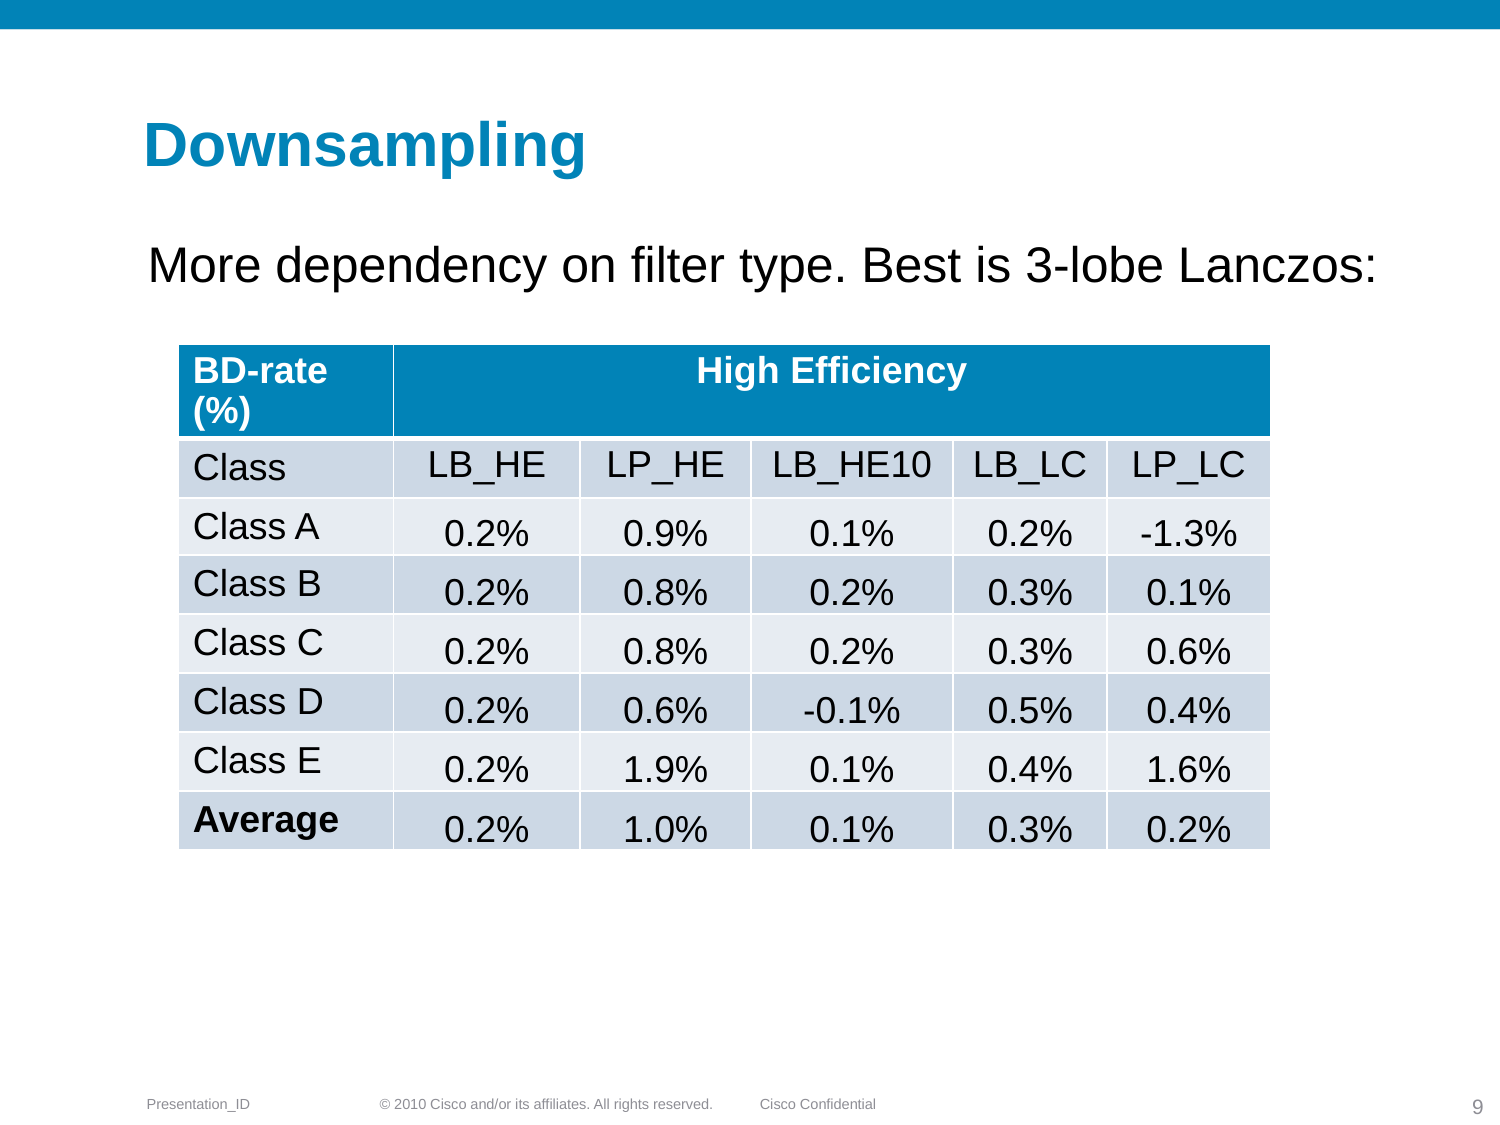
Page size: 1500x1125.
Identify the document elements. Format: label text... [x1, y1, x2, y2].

table_cell 0.5% [954, 674, 1106, 731]
table_cell -1.3% [1108, 499, 1270, 554]
table_header BD-rate (%) [179, 345, 393, 436]
table_cell 0.2% [394, 499, 579, 554]
table_cell 0.3% [954, 792, 1106, 849]
table_cell LP_LC [1108, 441, 1270, 497]
table_cell LP_HE [581, 441, 750, 497]
table_cell 1.0% [581, 792, 750, 849]
table_cell Class [179, 441, 393, 497]
table_cell 0.1% [752, 499, 952, 554]
table_cell Class D [179, 674, 393, 731]
table_cell Average [179, 792, 393, 849]
table_cell 0.6% [581, 674, 750, 731]
table_cell LB_HE10 [752, 441, 952, 497]
table_cell Class C [179, 615, 393, 672]
table_cell LB_LC [954, 441, 1106, 497]
table_cell 0.1% [752, 733, 952, 790]
table_cell 0.3% [954, 556, 1106, 613]
table_cell 0.2% [954, 499, 1106, 554]
table_cell 0.2% [394, 733, 579, 790]
title Downsampling [130, 50, 1350, 188]
table_cell 0.2% [394, 674, 579, 731]
table_cell 0.4% [1108, 674, 1270, 731]
list More dependency on filter type. Best is 3-lobe Lanczos: [132, 216, 1428, 314]
table_cell 0.3% [954, 615, 1106, 672]
table_cell 0.2% [752, 556, 952, 613]
table_cell 0.4% [954, 733, 1106, 790]
table_cell 0.2% [394, 792, 579, 849]
table_cell 0.1% [752, 792, 952, 849]
table_cell -0.1% [752, 674, 952, 731]
table_cell 0.9% [581, 499, 750, 554]
table_cell Class B [179, 556, 393, 613]
table_cell 0.8% [581, 556, 750, 613]
table_cell LB_HE [394, 441, 579, 497]
table_cell 0.2% [394, 615, 579, 672]
table_cell 0.1% [1108, 556, 1270, 613]
table_cell Class A [179, 499, 393, 554]
table_cell 1.9% [581, 733, 750, 790]
table_cell Class E [179, 733, 393, 790]
table_cell 0.2% [752, 615, 952, 672]
table_cell 0.2% [1108, 792, 1270, 849]
table_header High Efficiency [394, 345, 1270, 436]
table_cell 0.2% [394, 556, 579, 613]
table_cell 0.8% [581, 615, 750, 672]
table_cell 0.6% [1108, 615, 1270, 672]
table_cell 1.6% [1108, 733, 1270, 790]
